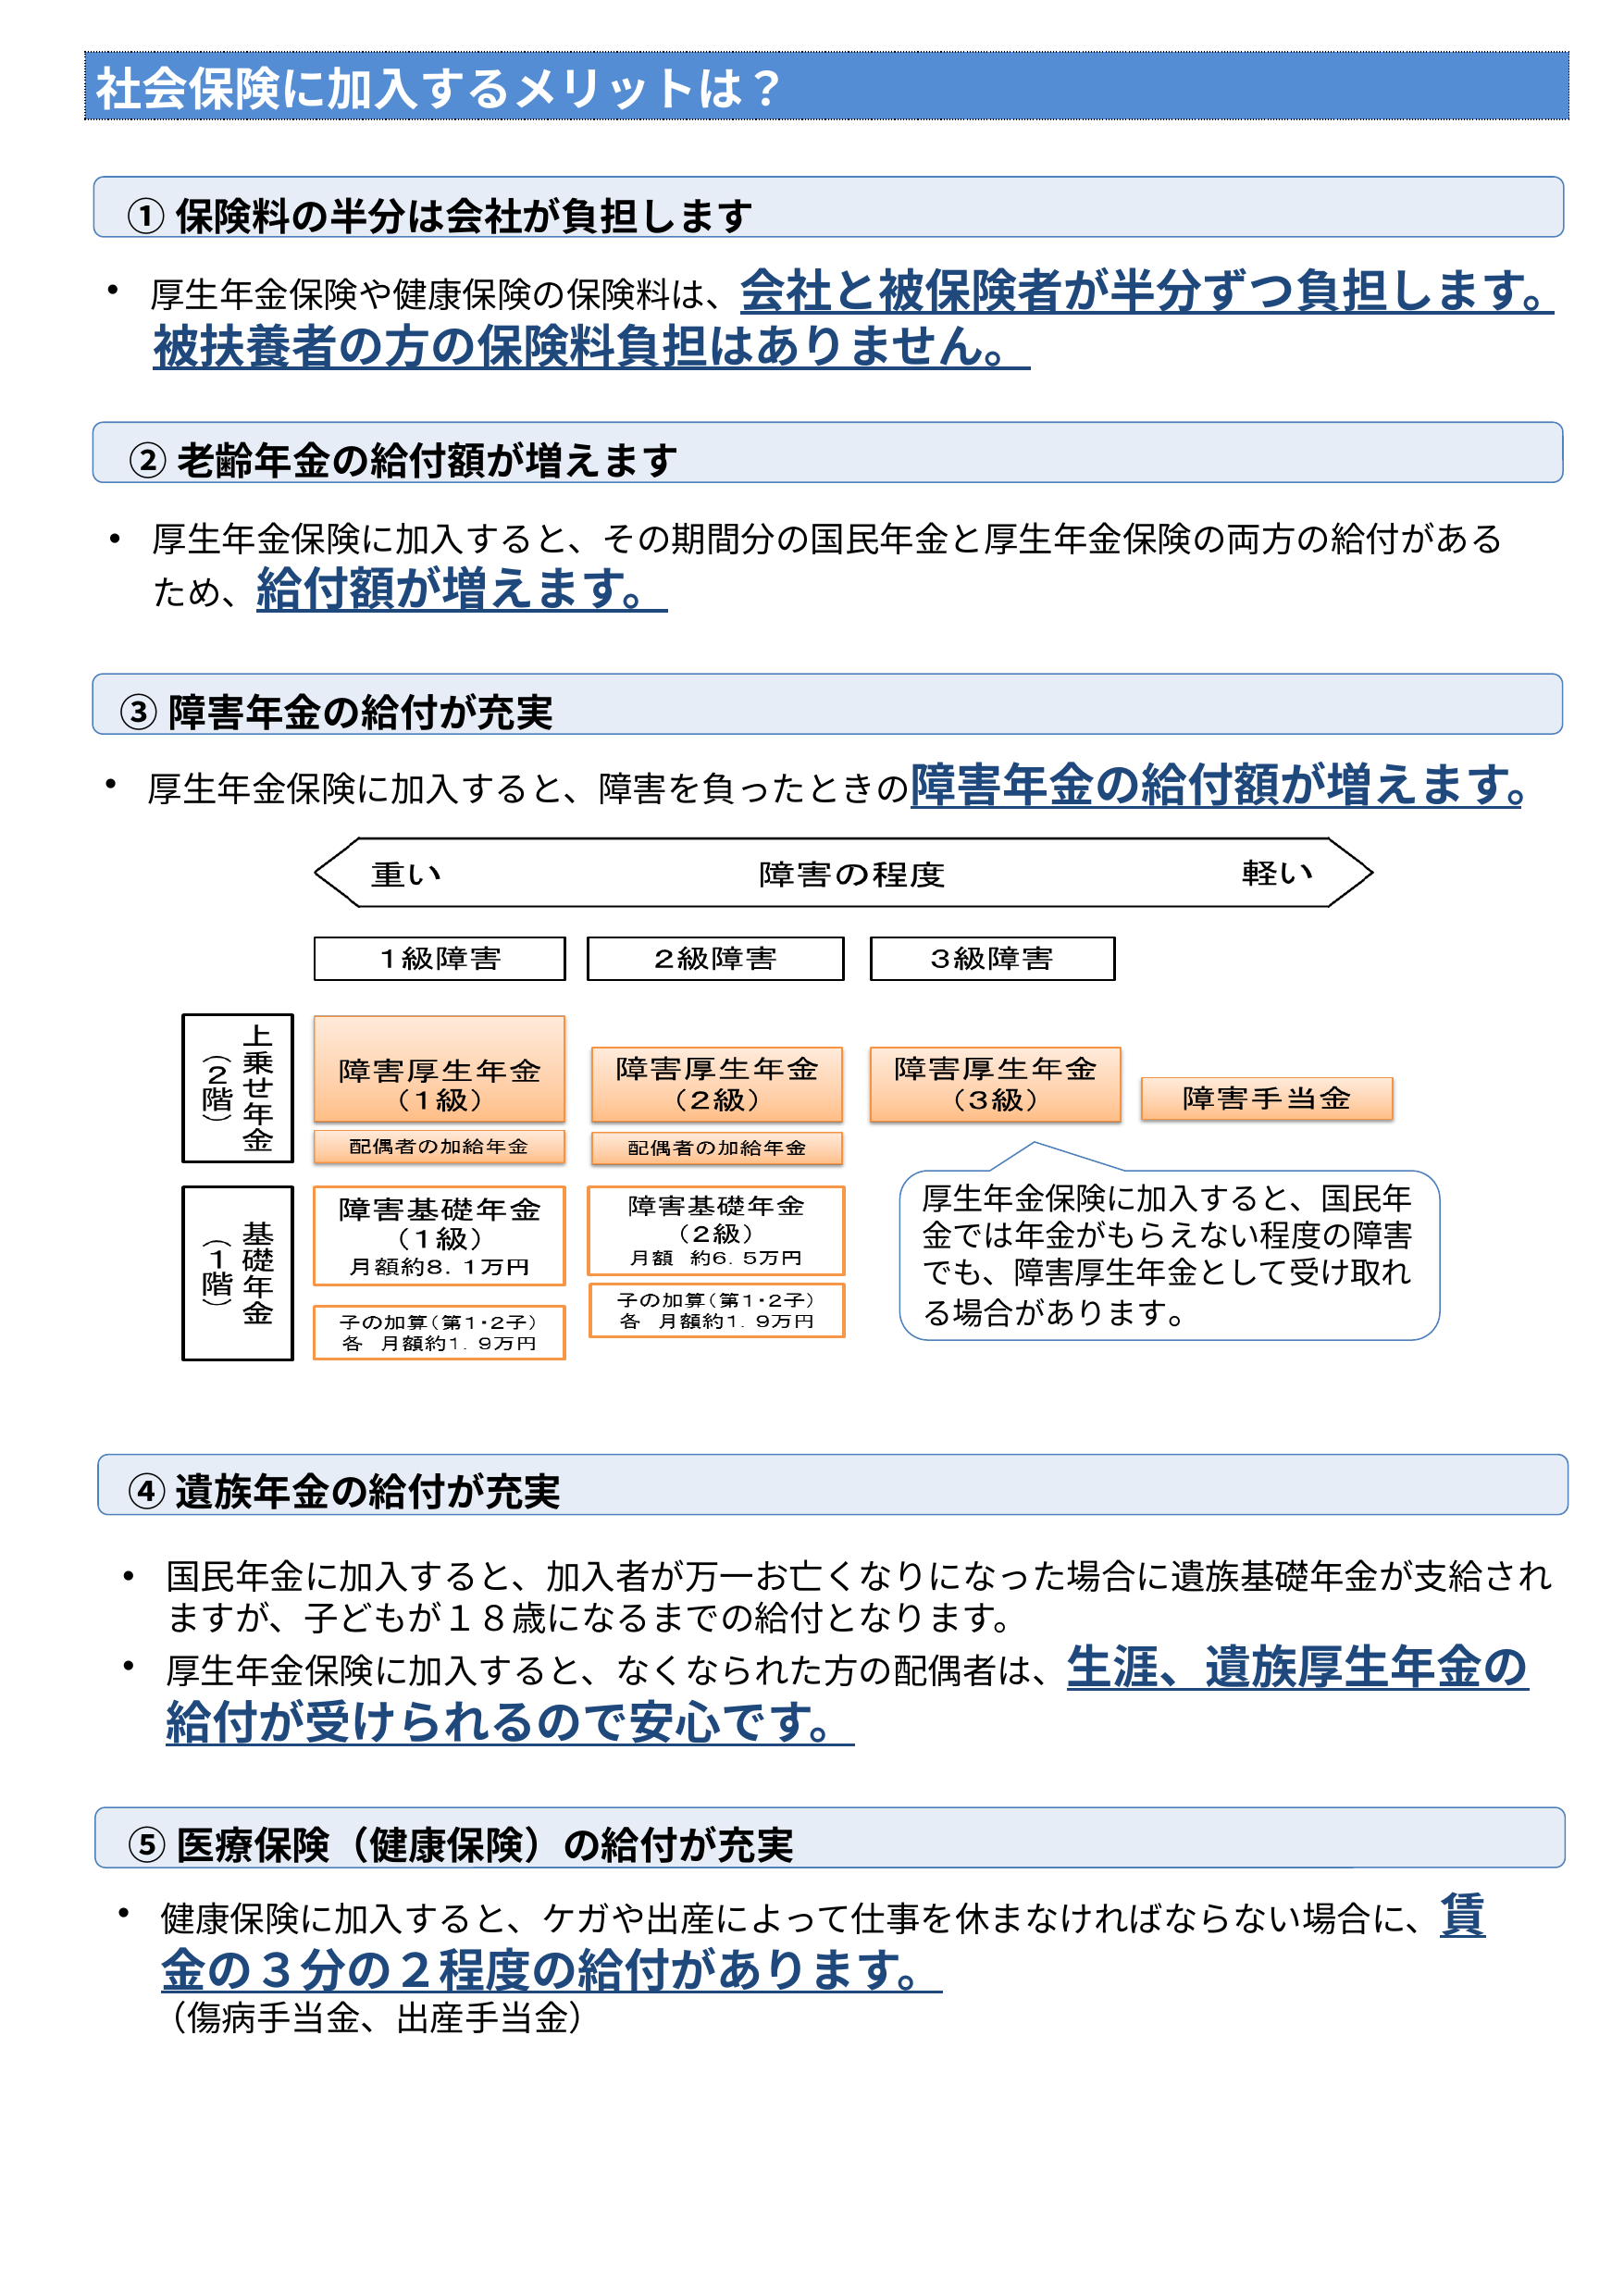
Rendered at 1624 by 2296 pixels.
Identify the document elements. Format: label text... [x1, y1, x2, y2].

picture [175, 836, 1400, 1364]
text_box [91, 420, 1566, 485]
text_box [91, 672, 1565, 737]
text_box 健康保険に加入すると、ケガや出産によって仕事を休まなければならない場合に、賃金の３分の２程度の給付があります。 （傷病手当金、出産手当金） [104, 1885, 1542, 2045]
text_box ①保険料の半分は会社が負担します [113, 185, 1313, 246]
text_box ③障害年金の給付が充実 [106, 681, 1307, 741]
table_header 社会保険に加入するメリットは？ [85, 52, 1569, 119]
text_box 厚生年金保険や健康保険の保険料は、会社と被保険者が半分ずつ負担します。 被扶養者の方の保険料負担はありません。 [93, 254, 1568, 379]
text_box [92, 174, 1567, 240]
text_box 厚生年金保険に加入すると、障害を負ったときの障害年金の給付額が増えます。 [91, 749, 1535, 819]
text_box 厚生年金保険に加入すると、国民年金では年金がもらえない程度の障害でも、障害厚生年金として受け取れる場合があります。 [1404, 1168, 1443, 1343]
text_box 厚生年金保険に加入すると、その期間分の国民年金と厚生年金保険の両方の給付があるため、給付額が増えます。 [94, 510, 1549, 622]
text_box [97, 1454, 1568, 1521]
text_box 国民年金に加入すると、加入者が万一お亡くなりになった場合に遺族基礎年金が支給されますが、子どもが１８歳になるまでの給付となります。 厚生年金保険に加入すると、なくなられた方の配偶者は、生涯、遺族厚生年金の給付が受けられるので安心です。 [108, 1547, 1568, 1756]
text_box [94, 1806, 1566, 1876]
text_box ②老齢年金の給付額が増えます [115, 429, 1315, 490]
